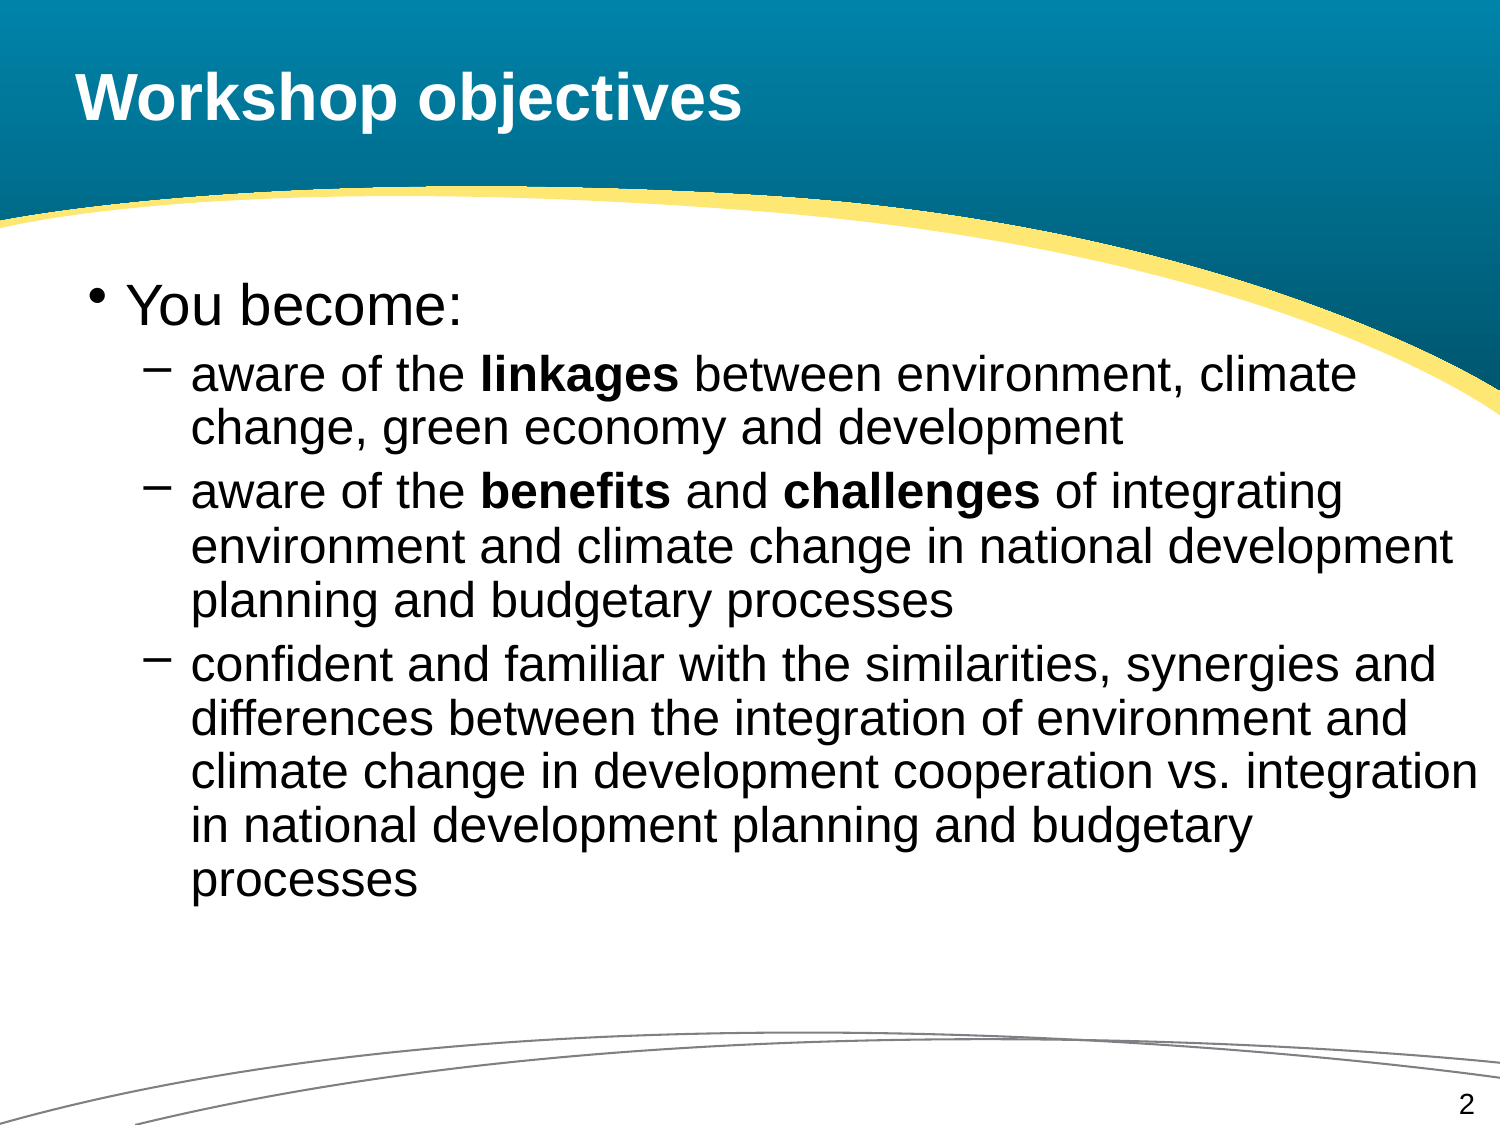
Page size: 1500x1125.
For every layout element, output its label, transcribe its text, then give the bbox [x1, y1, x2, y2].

list You become: aware of the linkages between environment, climate change, green economy and development aware of the benefits and challenges of integrating environment and climate change in national development planning and budgetary processes confident and familiar with the similarities, synergies and differences between the integration of environment and climate change in development cooperation vs. integration in national development planning and budgetary processes [87, 274, 1488, 1063]
title Workshop objectives [74, 0, 1476, 188]
slide_number 2 [1124, 1084, 1476, 1113]
